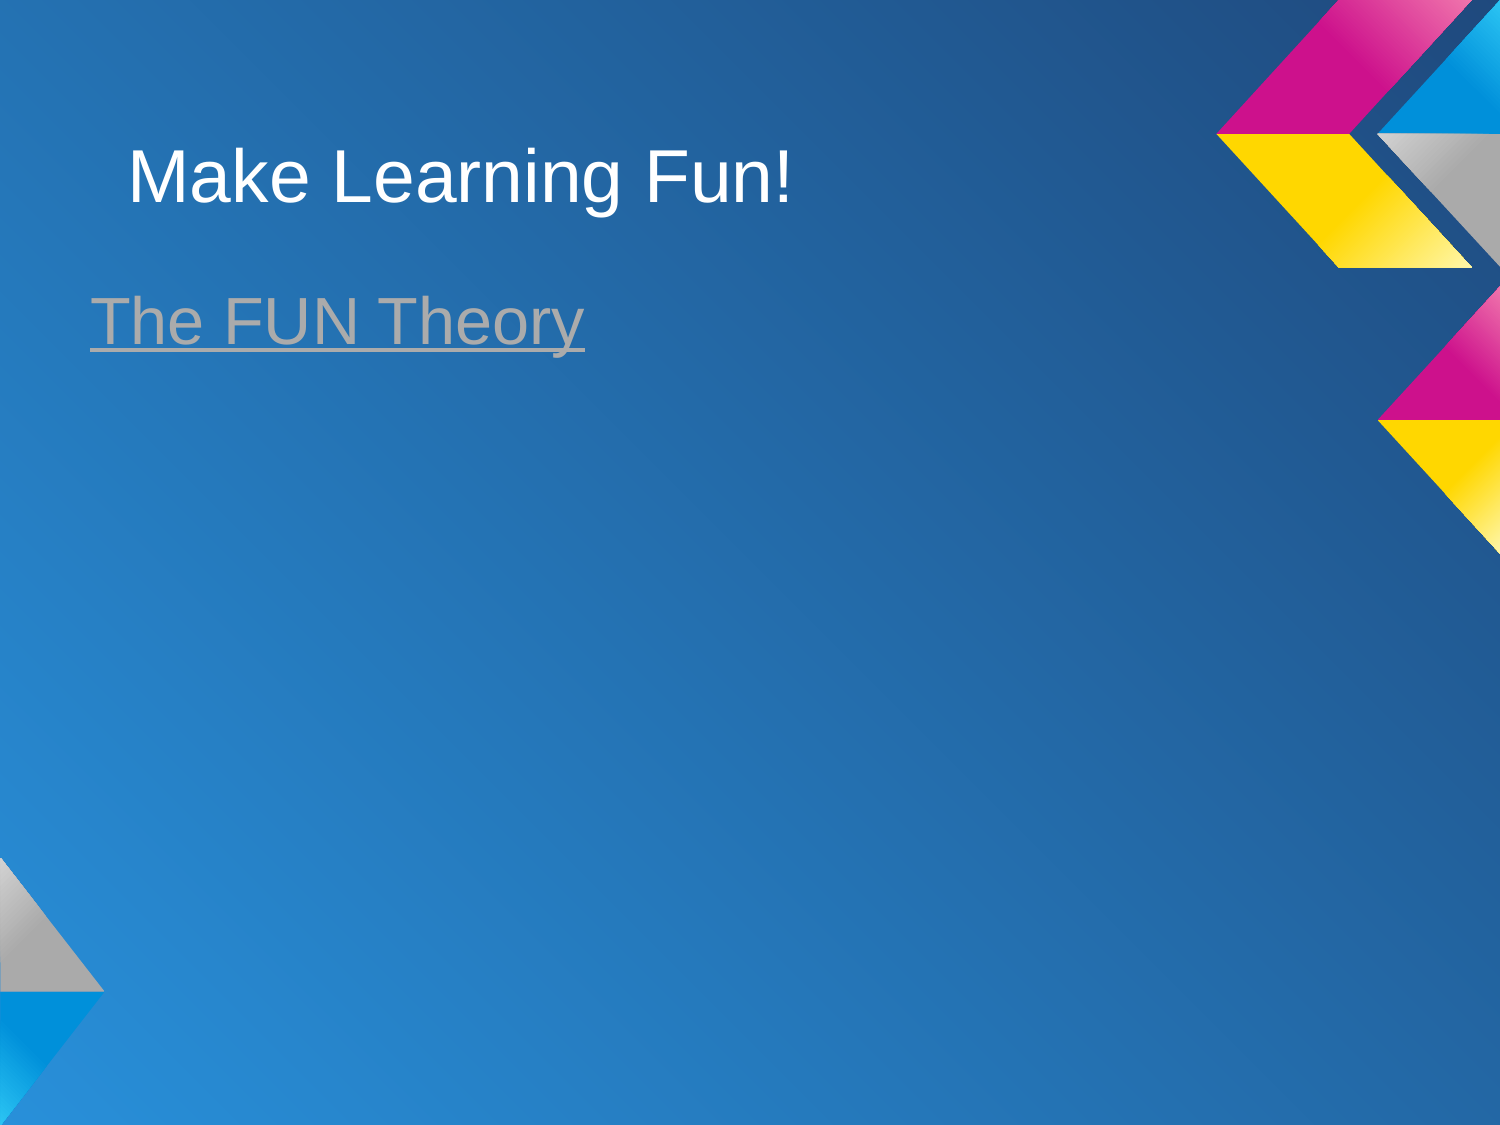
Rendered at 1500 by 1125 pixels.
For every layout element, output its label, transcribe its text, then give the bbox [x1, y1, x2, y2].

title Make Learning Fun! [75, 14, 1204, 233]
list The FUN Theory [75, 262, 1425, 931]
